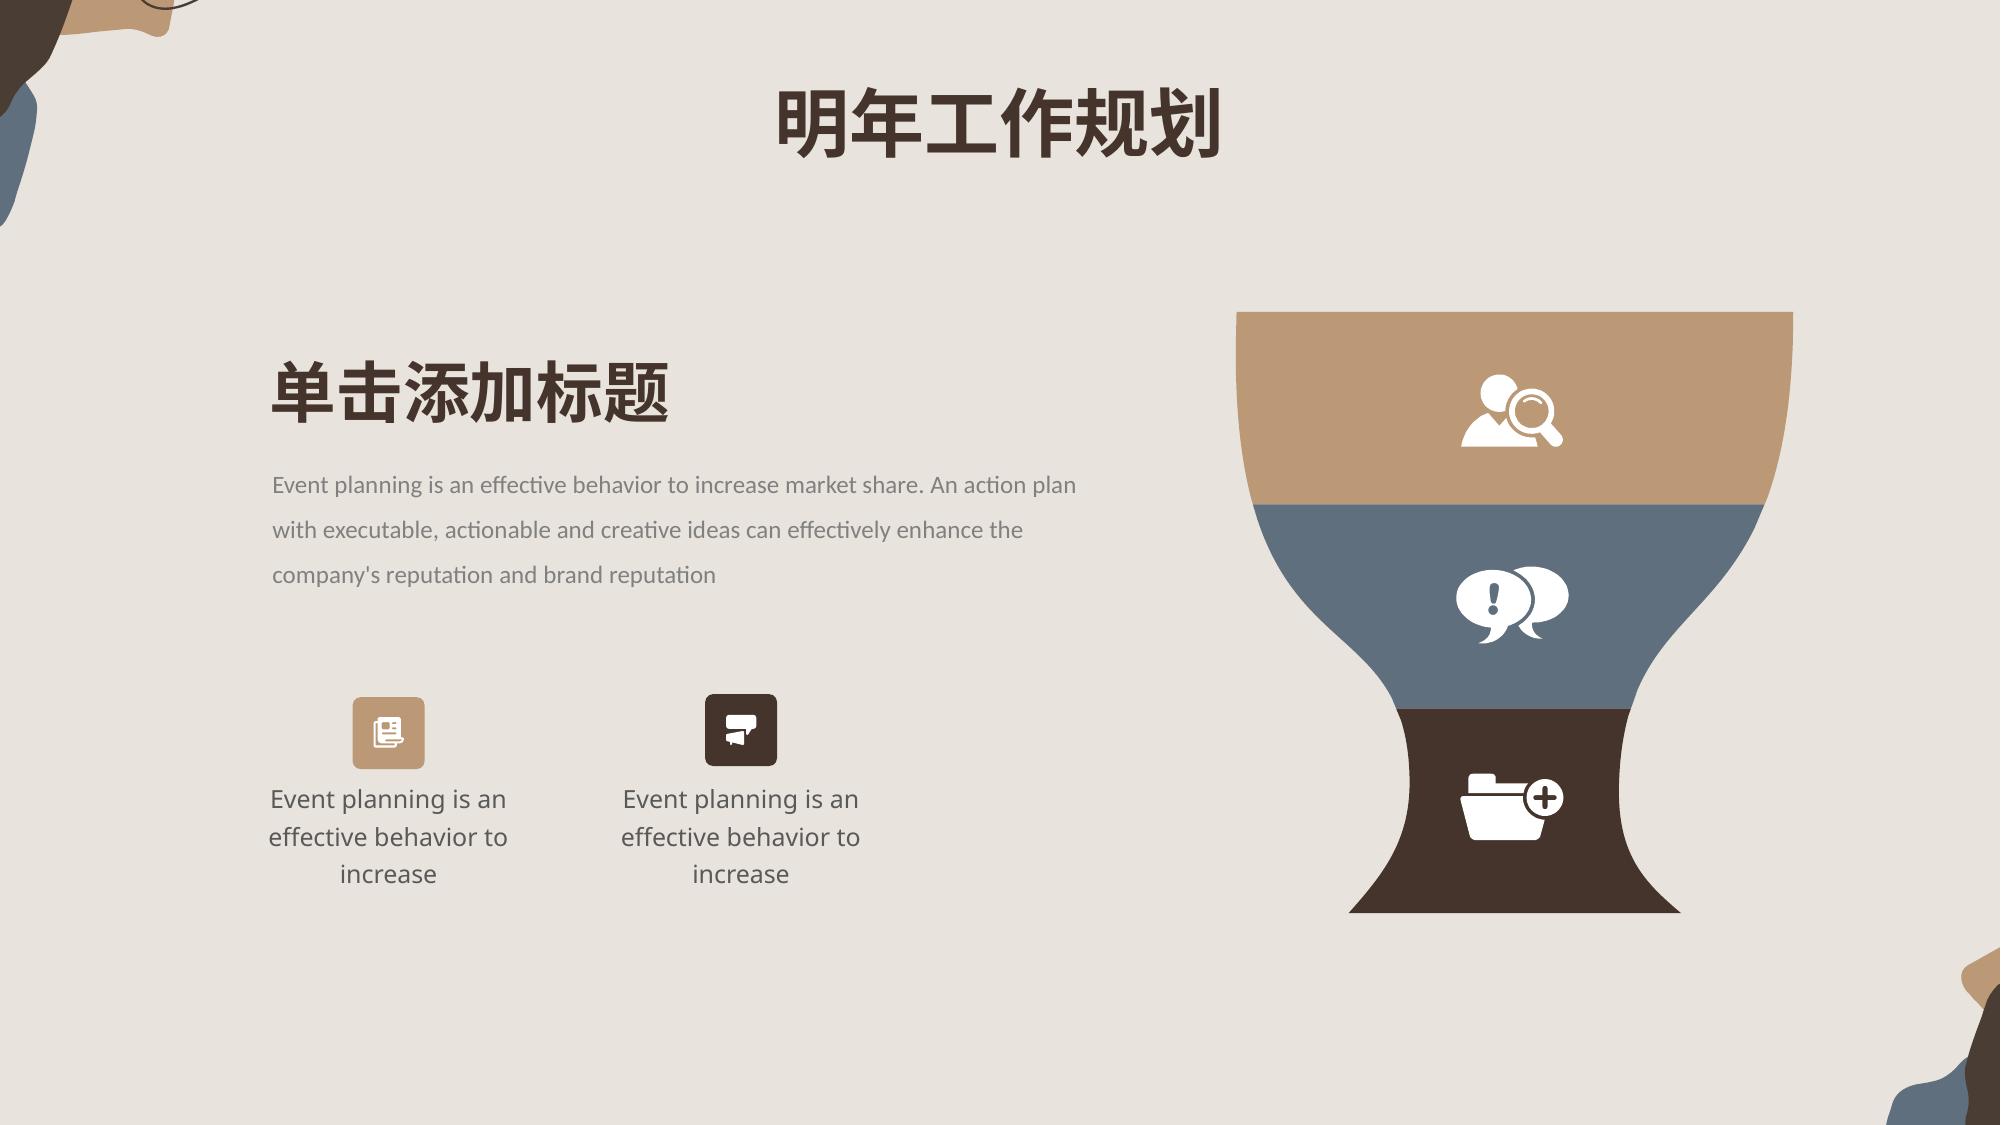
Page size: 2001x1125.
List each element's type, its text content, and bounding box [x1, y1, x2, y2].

text_box [0, 0, 563, 568]
text_box [1235, 311, 1794, 504]
text_box [726, 730, 745, 746]
text_box Event planning is an effective behavior to increase [239, 769, 538, 896]
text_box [1461, 374, 1563, 447]
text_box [1878, 932, 2000, 1125]
text_box [1252, 503, 1766, 709]
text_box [1460, 773, 1564, 840]
text_box Event planning is an effective behavior to increase [592, 769, 890, 896]
text_box 明年工作规划 [595, 69, 1405, 174]
text_box [1347, 709, 1683, 914]
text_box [0, 0, 300, 230]
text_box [1455, 565, 1569, 645]
text_box [726, 714, 757, 735]
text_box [352, 697, 425, 770]
text_box 单击添加标题 [563, 343, 686, 439]
text_box Event planning is an effective behavior to increase market share. An action plan with executable, actionable and creative ideas can effectively enhance the company's reputation and brand reputation [257, 446, 1113, 596]
text_box [704, 693, 779, 768]
